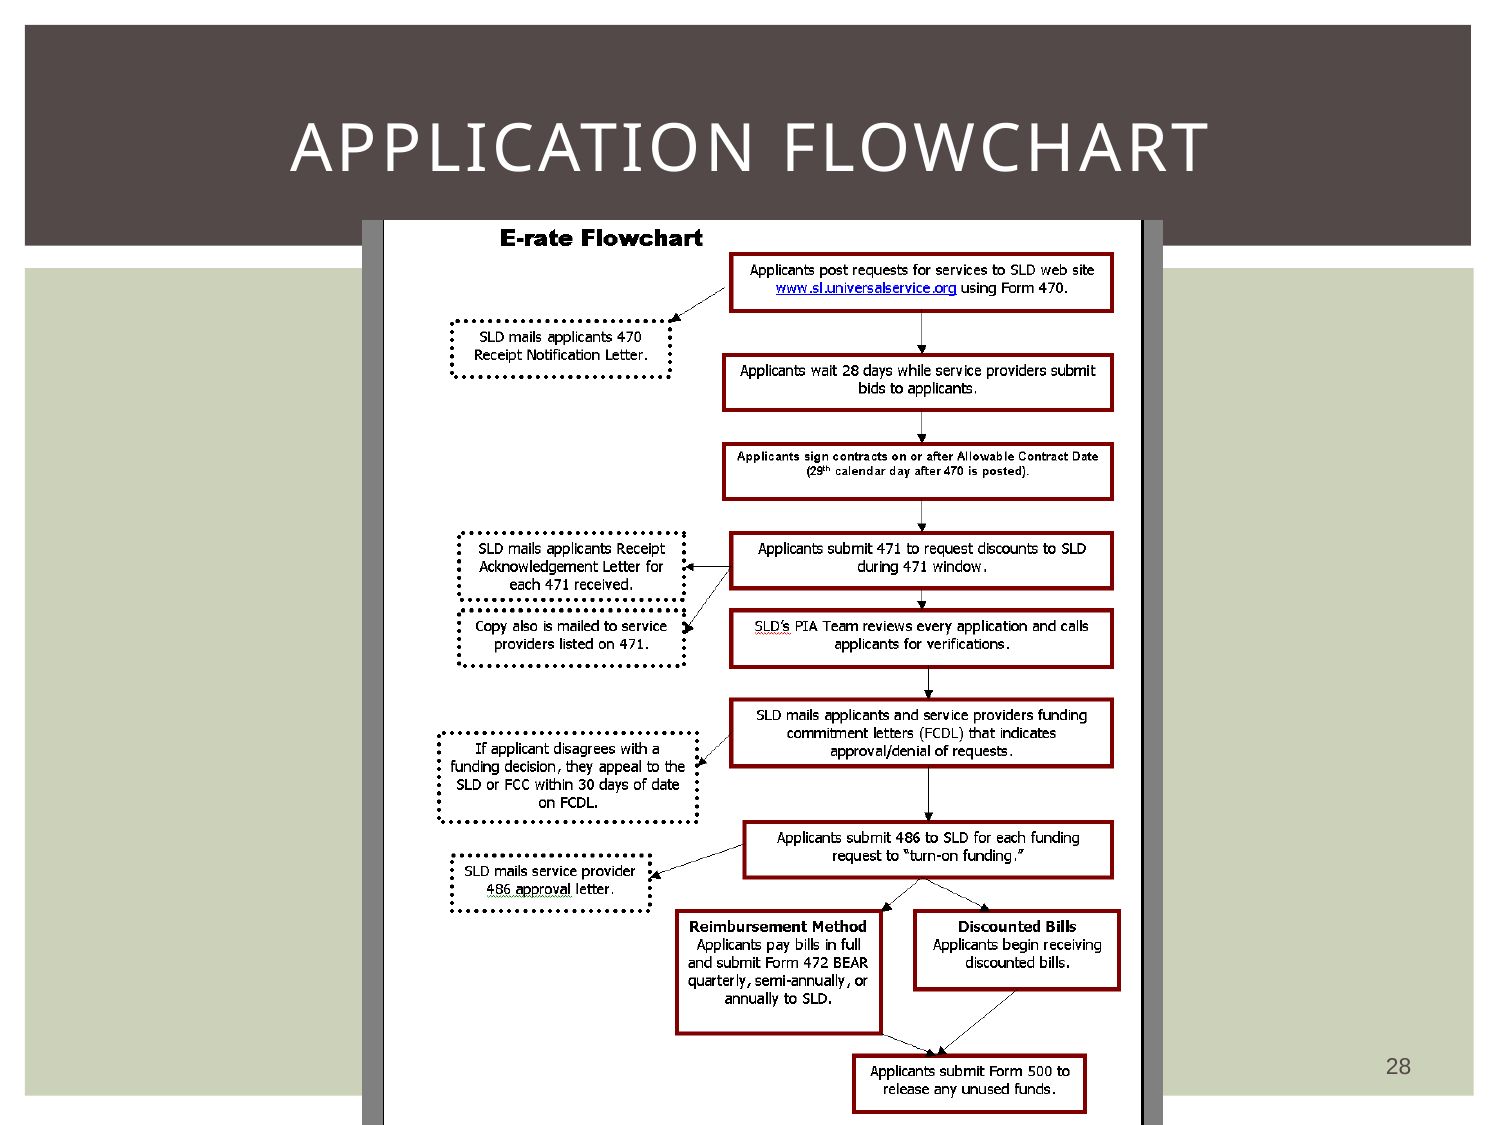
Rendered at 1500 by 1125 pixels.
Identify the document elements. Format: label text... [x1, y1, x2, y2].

picture [362, 220, 1163, 1125]
title APPLICATION FLOWCHART [62, 58, 1438, 232]
slide_number 28 [1349, 1041, 1448, 1089]
